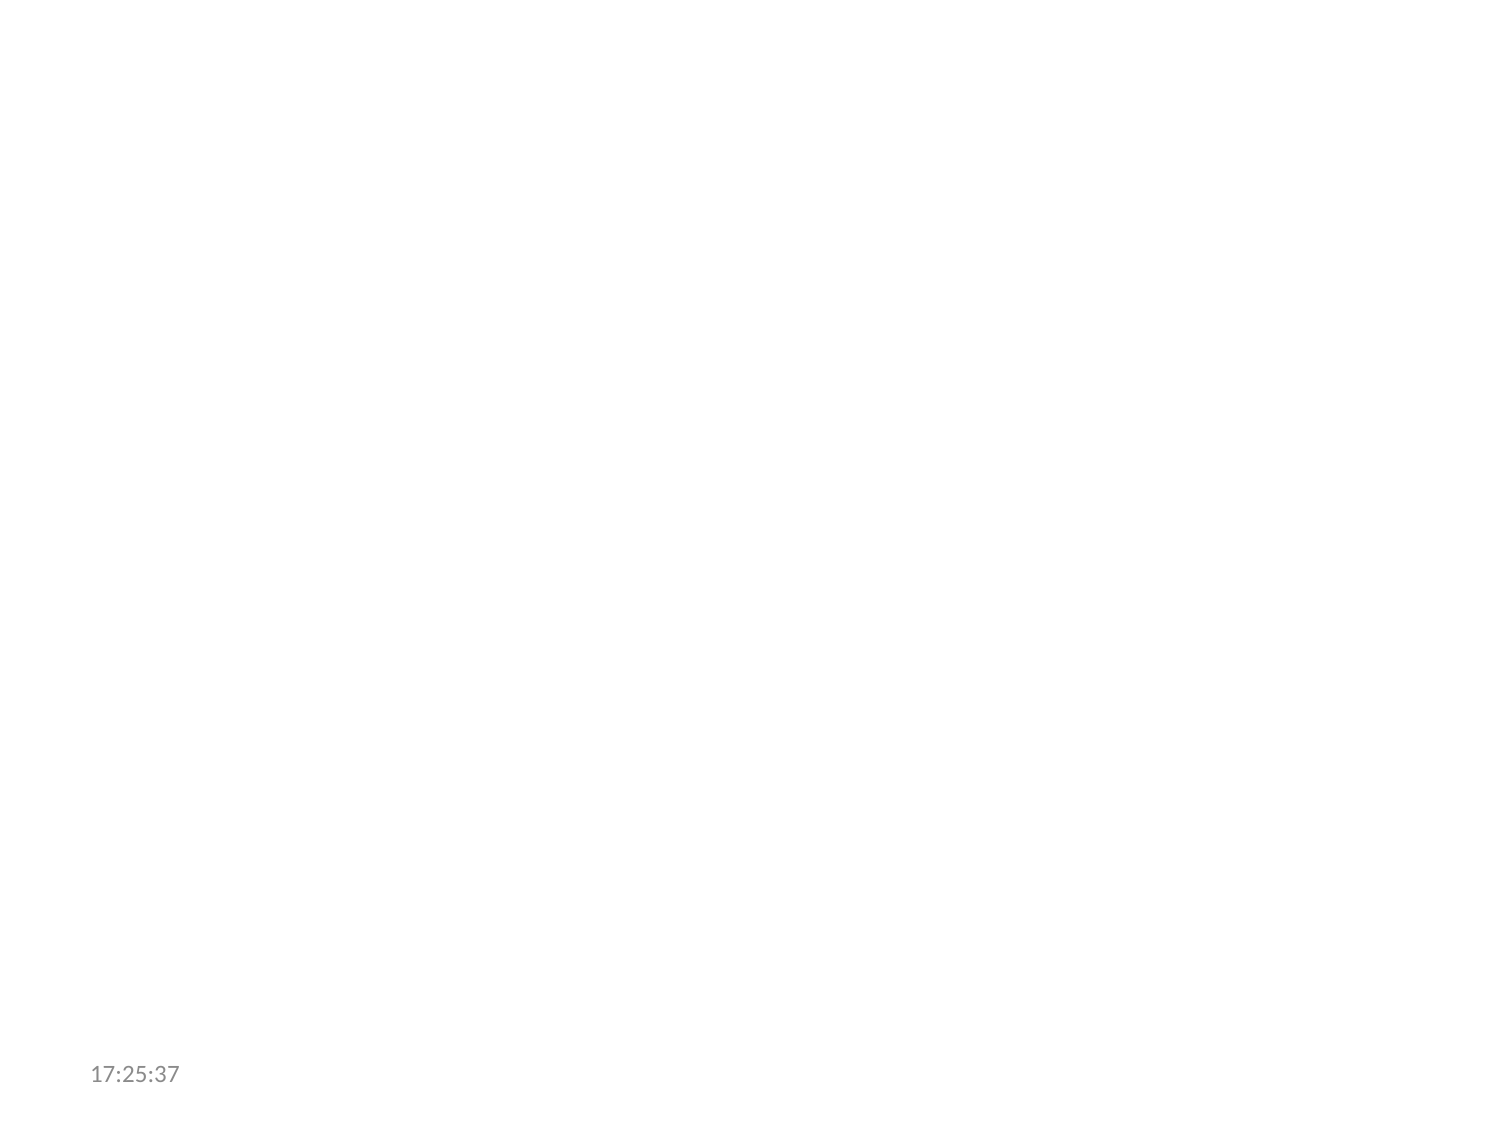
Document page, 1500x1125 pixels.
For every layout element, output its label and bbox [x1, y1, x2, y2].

slide_number [75, 1042, 425, 1103]
